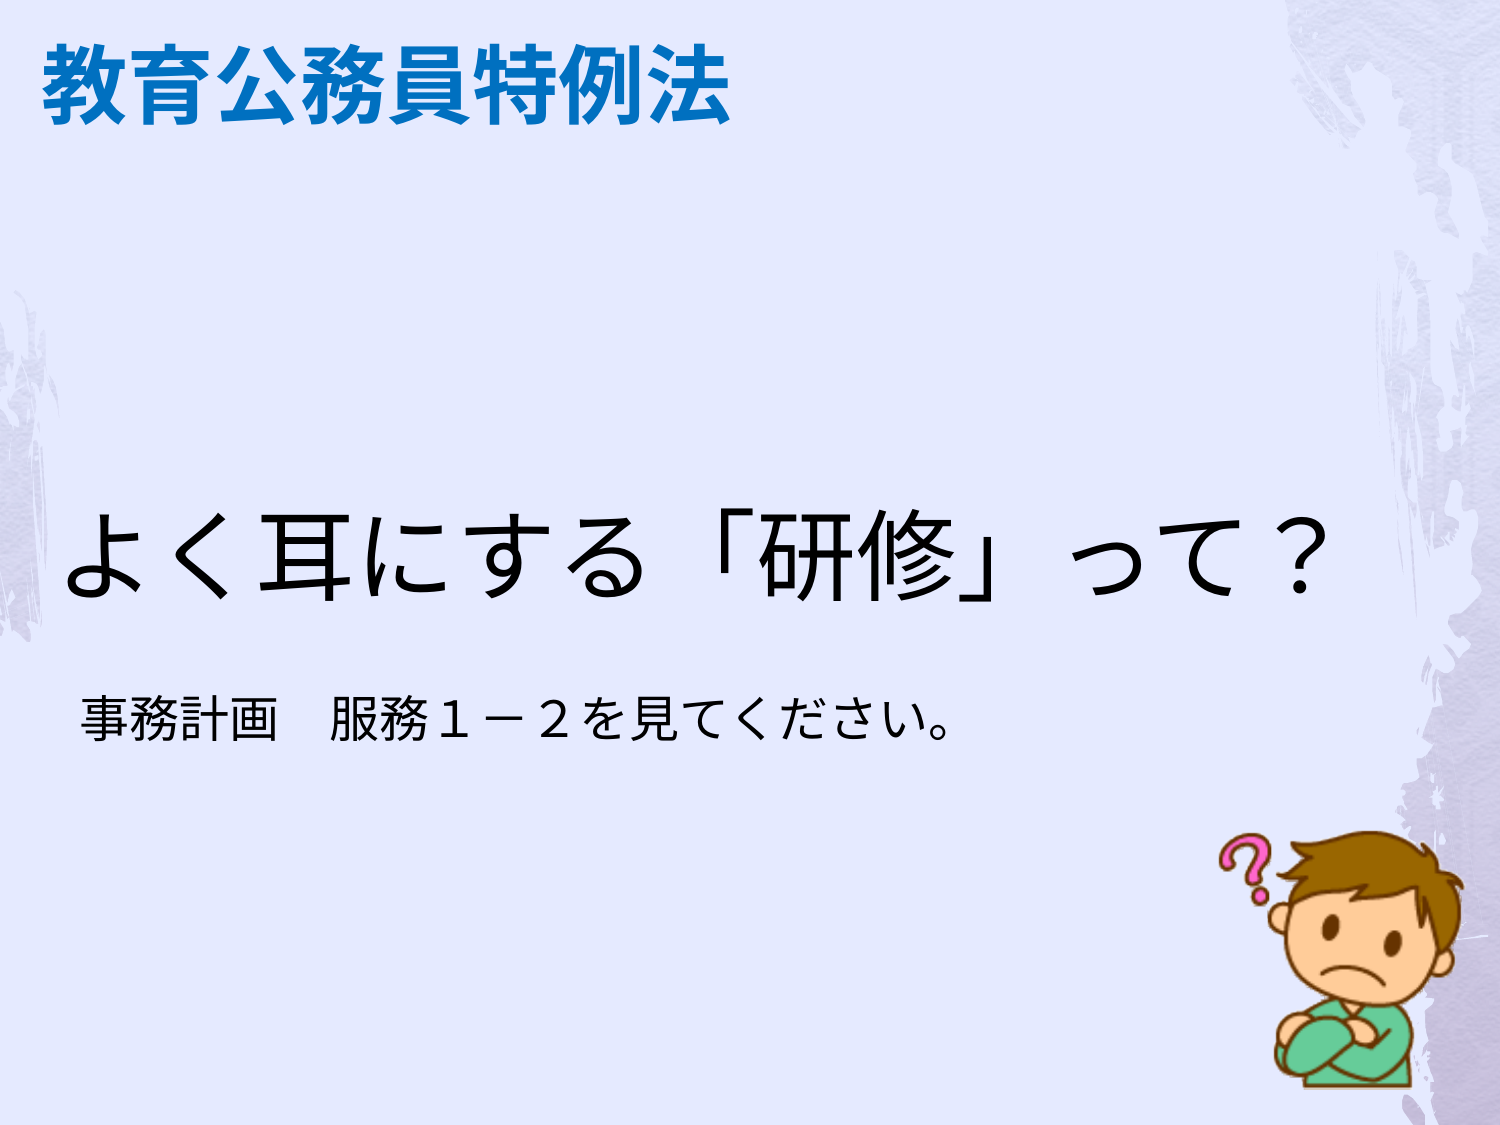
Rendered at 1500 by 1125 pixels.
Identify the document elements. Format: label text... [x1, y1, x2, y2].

text_box 教育公務員特例法 [41, 30, 1392, 135]
text_box よく耳にする「研修」って？ [40, 486, 1468, 621]
picture [1211, 821, 1472, 1090]
text_box 事務計画 服務１－２を見てください。 [64, 680, 1081, 756]
